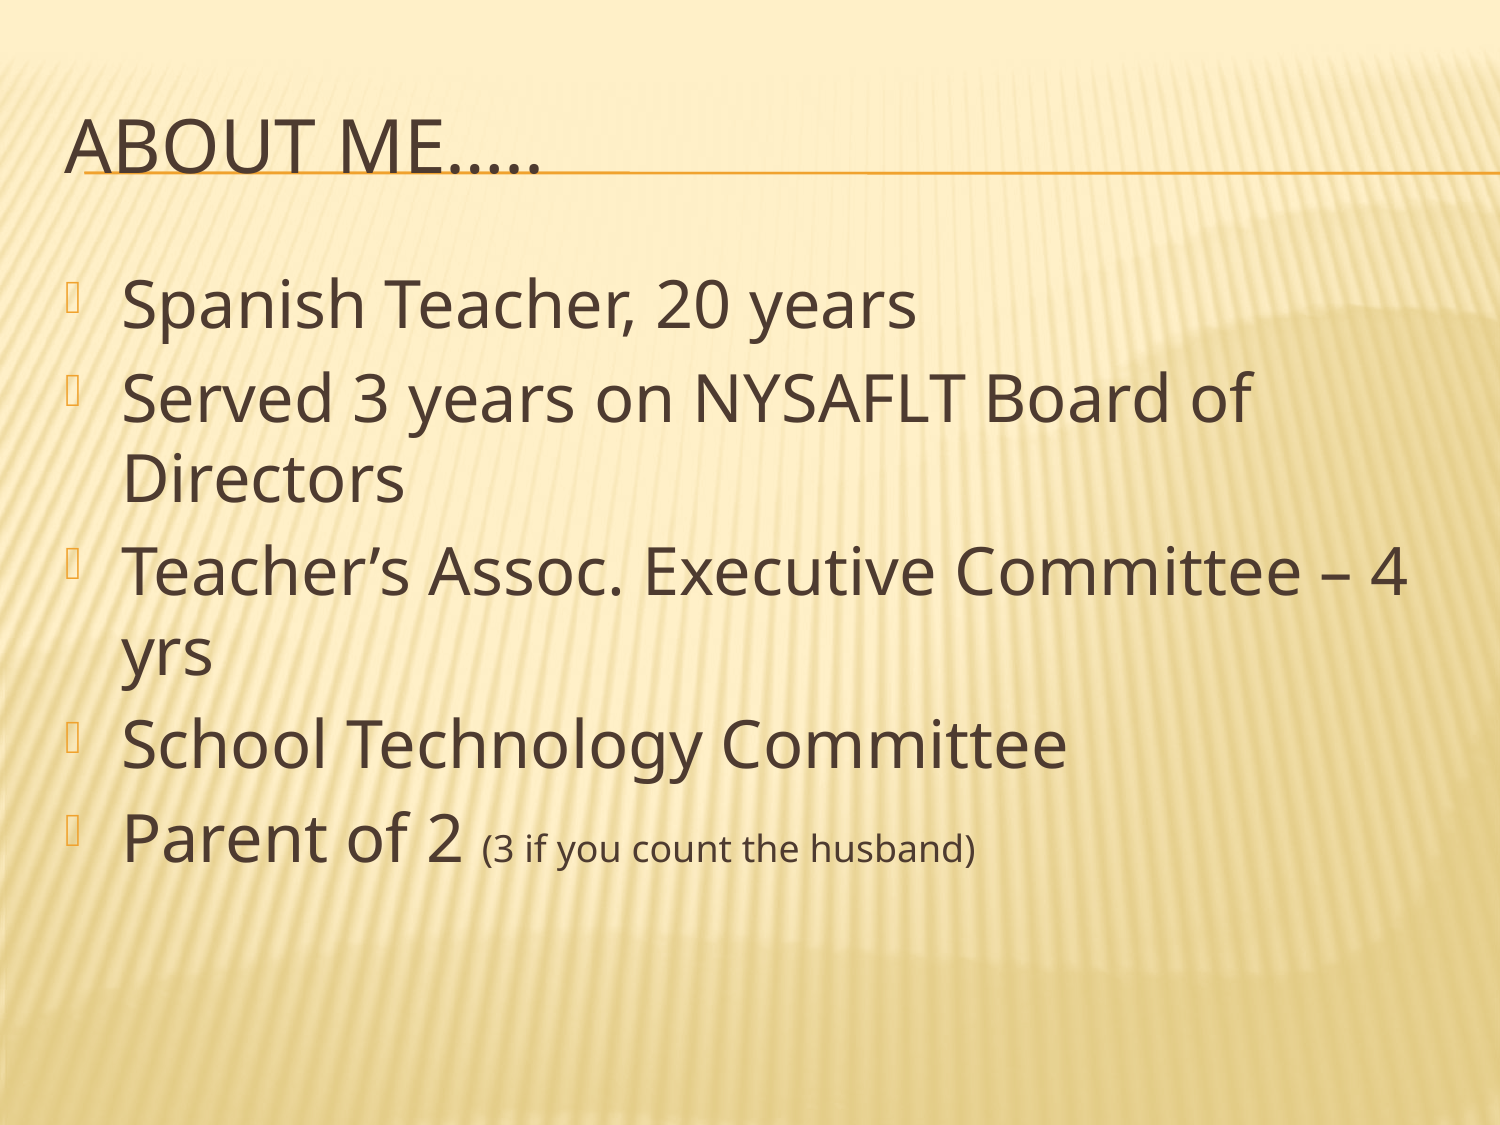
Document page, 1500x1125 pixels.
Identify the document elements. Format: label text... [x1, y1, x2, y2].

list Spanish Teacher, 20 years Served 3 years on NYSAFLT Board of Directors Teacher’s Assoc. Executive Committee – 4 yrs School Technology Committee Parent of 2 (3 if you count the husband) [50, 254, 1475, 998]
title About me….. [50, 75, 1475, 213]
